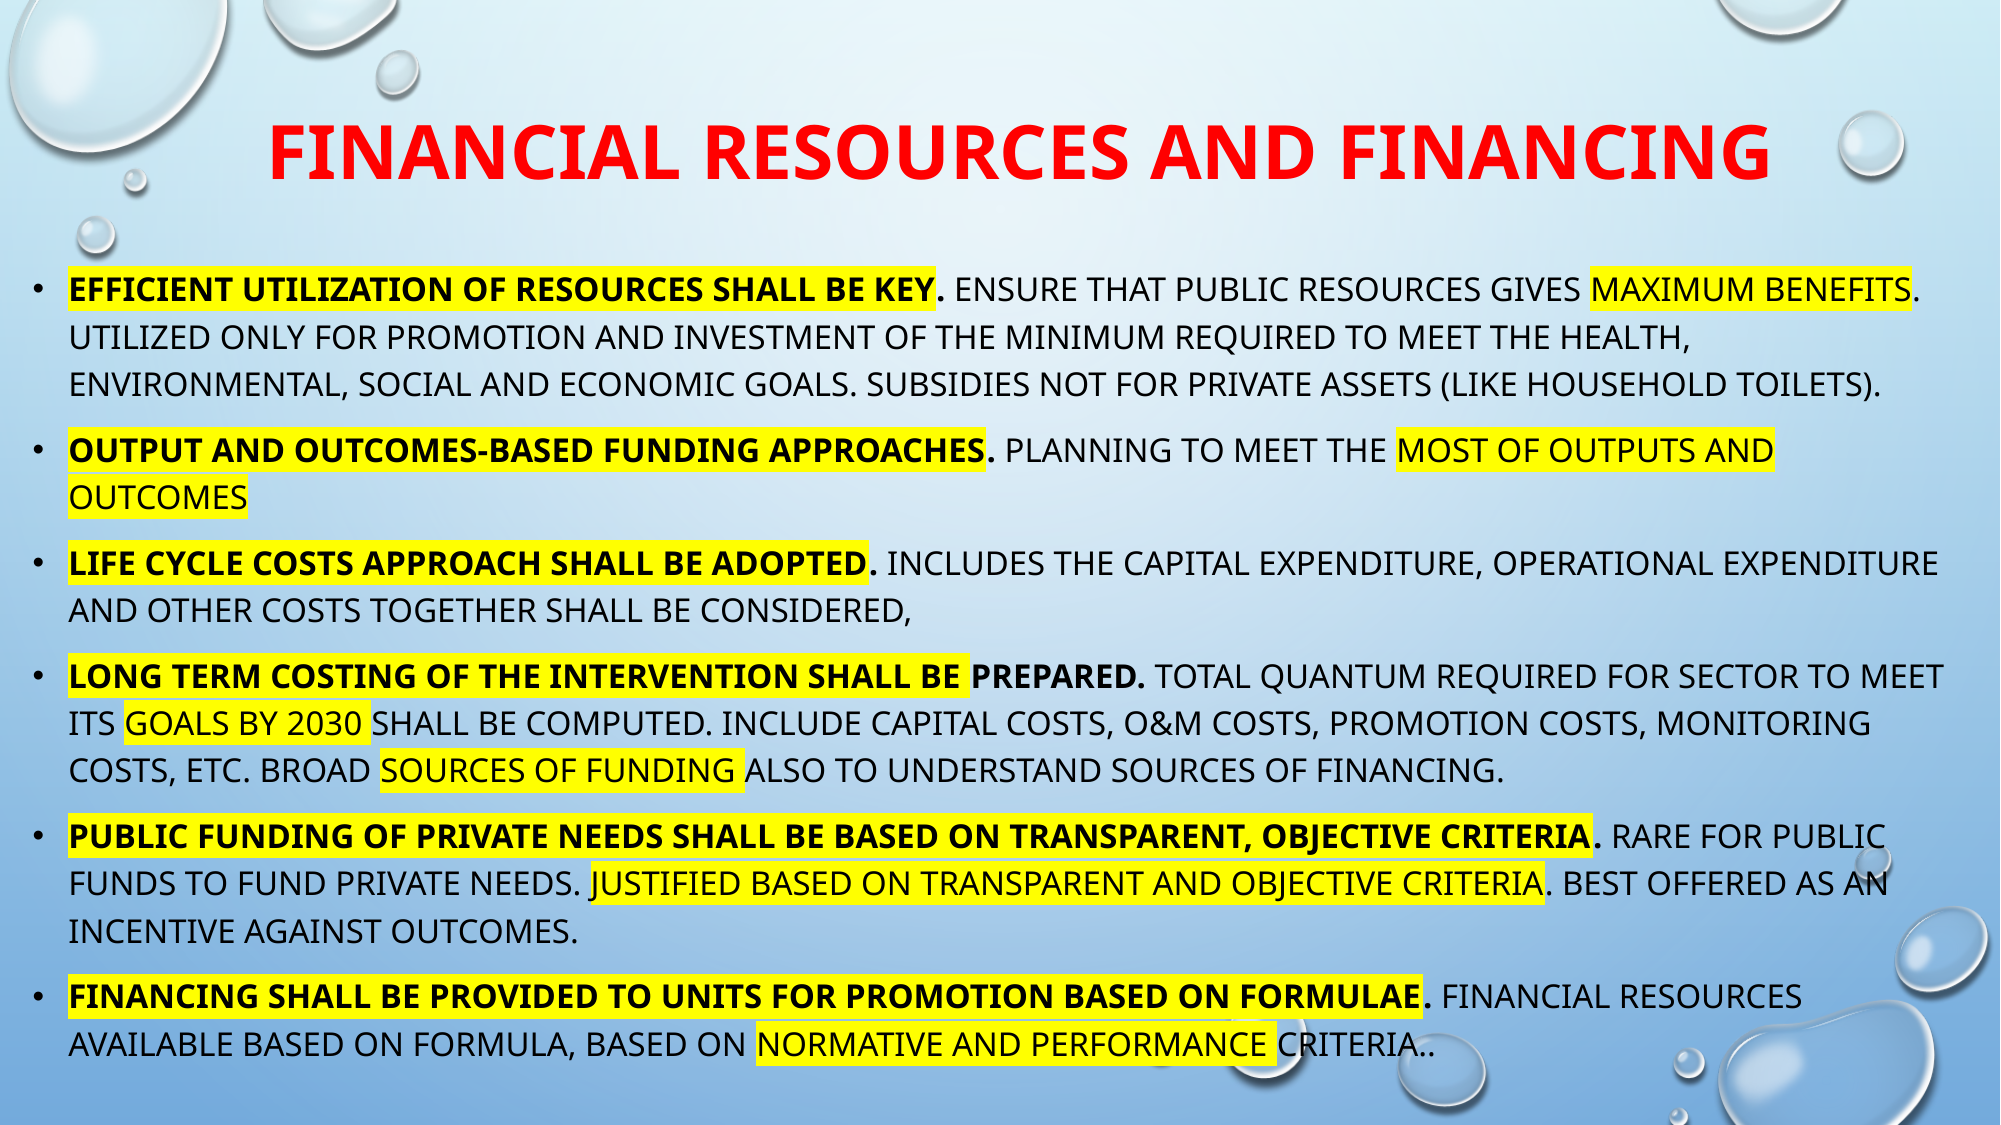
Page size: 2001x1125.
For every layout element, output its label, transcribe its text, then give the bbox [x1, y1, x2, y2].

picture [0, 0, 2000, 1125]
list Efficient utilization of resources shall be key. ensure that public resources gives maximum benefits. utilized only for promotion and investment of the minimum required to meet the health, environmental, social and economic goals. Subsidies not FOR private assets (like household toilets). Output and outcomes-based funding approaches. Planning to meet the most of outputs and outcomes Life cycle costs approach shall be adopted. includes the capital expenditure, operational expenditure and other costs together shall be considered, Long term costing of the intervention shall be prepared. total quantum required for sector to meet its goals by 2030 shall be computed. include capital costs, O&M costs, promotion costs, monitoring costs, etc. broad sources of funding also to understand sources of financing. Public funding of private needs shall be based on transparent, objective criteria. rare FOR public funds to fund private needs. justified based on transparent and objective criteria. best offered as an incentive against outcomes. Financing shall be provided to units for promotion based on formulae. financial resources available based on formula, based on normative and performance criteria.. [17, 253, 1962, 1080]
title Financial Resources and Financing [180, 56, 1881, 253]
